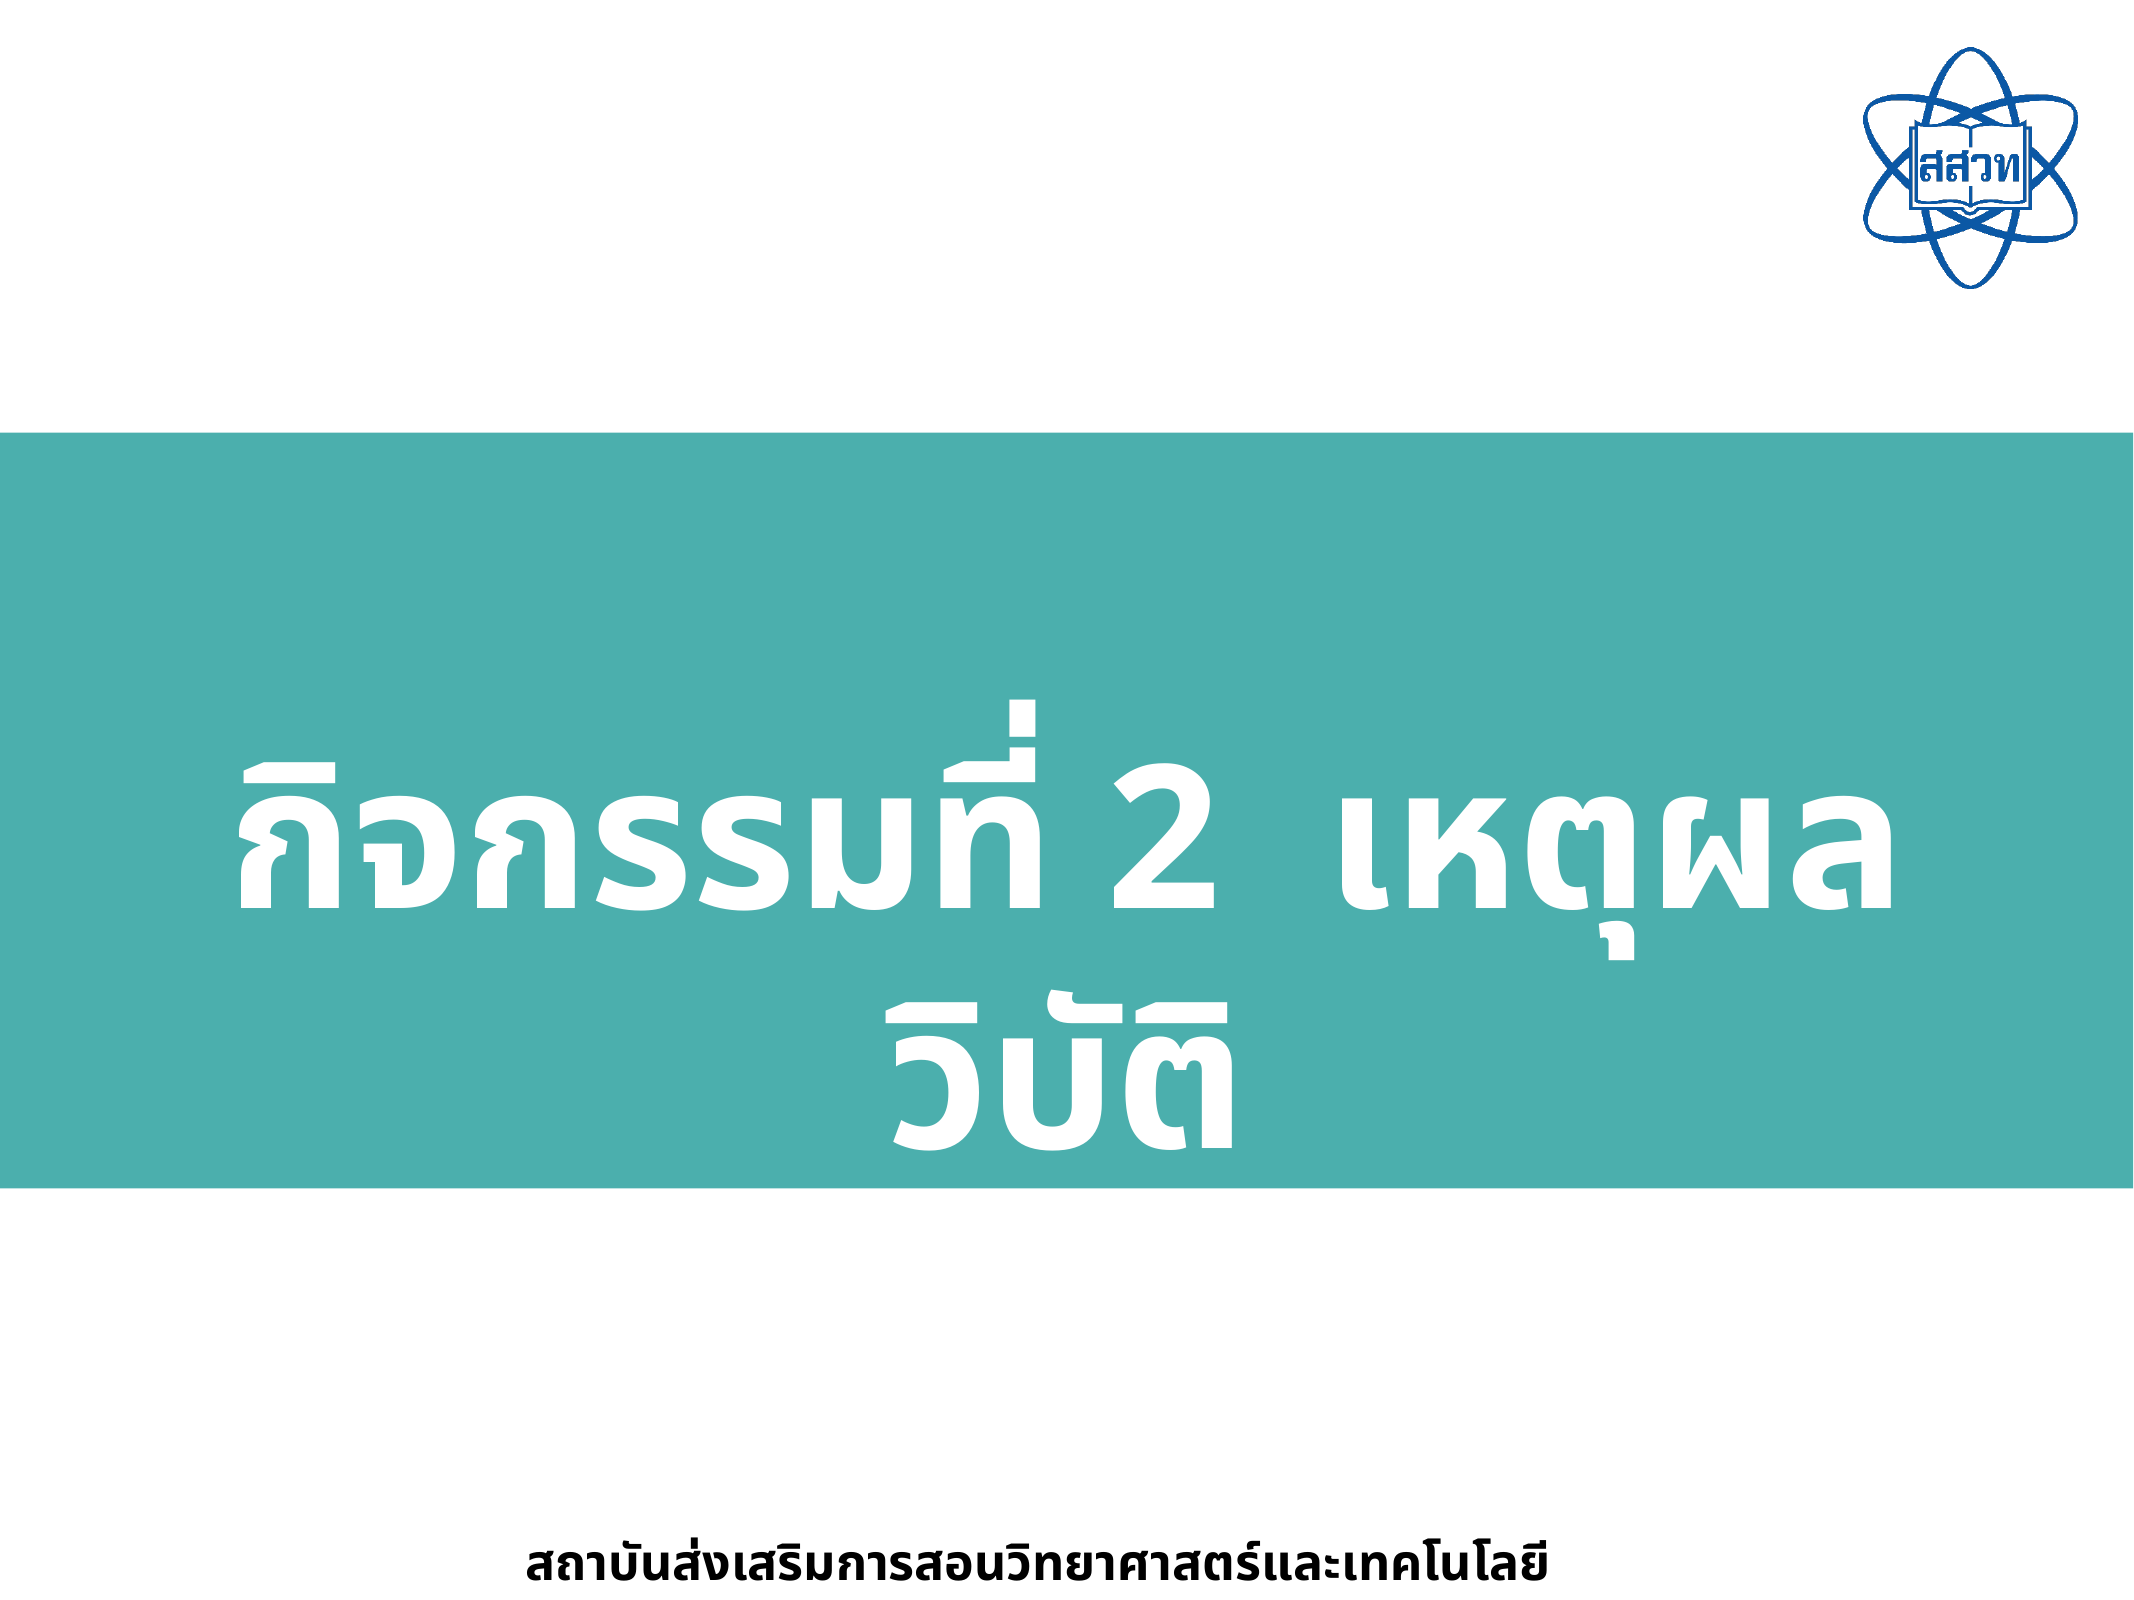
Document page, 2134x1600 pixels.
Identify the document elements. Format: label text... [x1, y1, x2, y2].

text_box [0, 432, 2134, 1189]
text_box กิจกรรมที่ 2 เหตุผลวิบัติ [208, 701, 1925, 899]
picture [1862, 46, 2079, 290]
text_box สถาบันส่งเสริมการสอนวิทยาศาสตร์และเทคโนโลยี [74, 1522, 2002, 1589]
